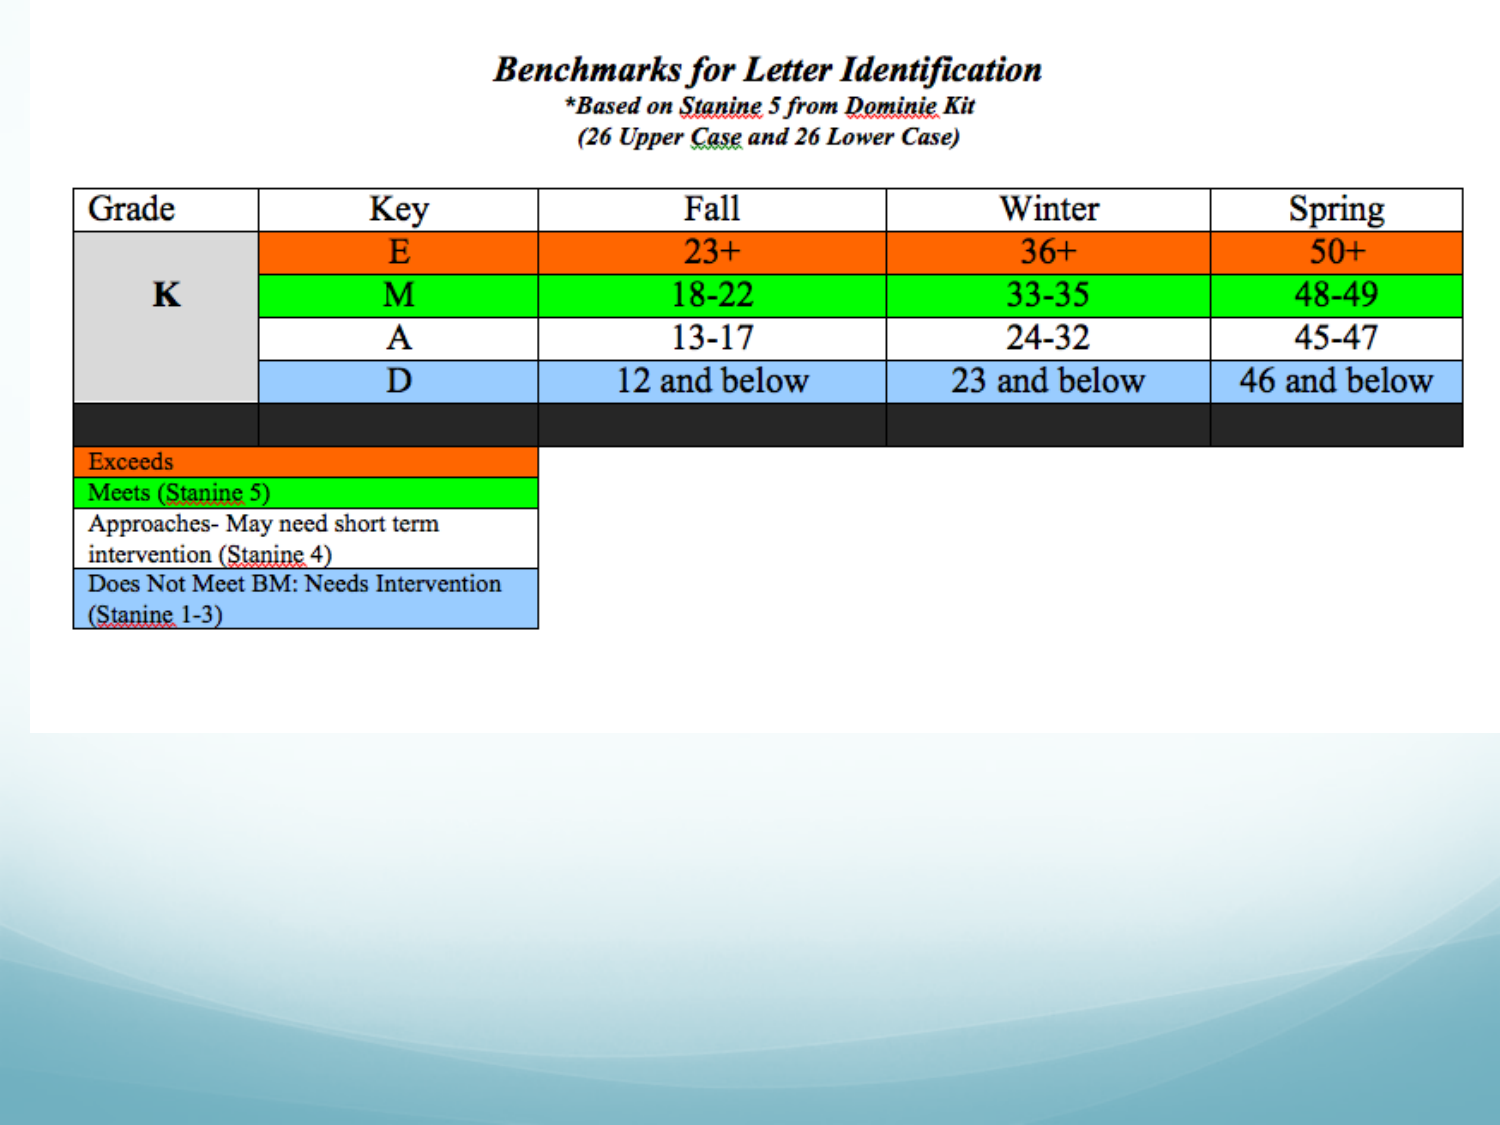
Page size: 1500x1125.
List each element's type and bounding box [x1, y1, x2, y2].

picture [29, 0, 1500, 733]
